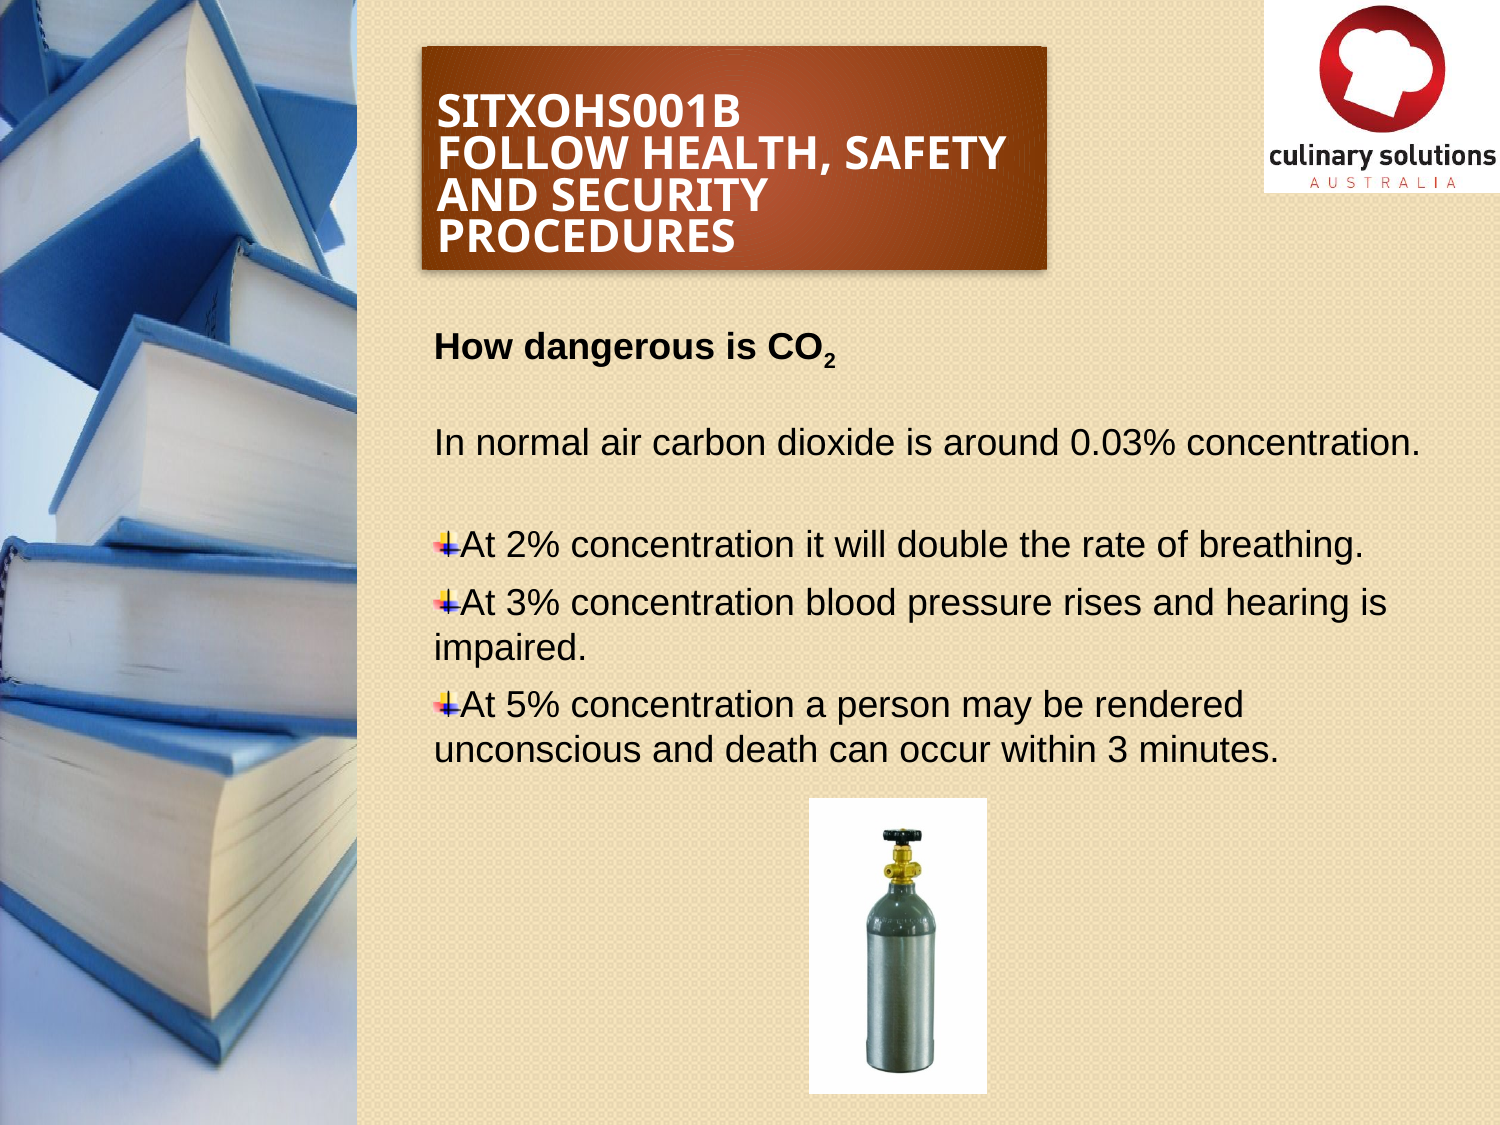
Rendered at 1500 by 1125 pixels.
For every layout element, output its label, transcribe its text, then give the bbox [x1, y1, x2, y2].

picture [808, 798, 987, 1095]
picture [433, 587, 461, 614]
picture [433, 689, 461, 717]
picture [1263, 0, 1500, 193]
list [0, 0, 357, 1125]
text_box How dangerous is CO2 In normal air carbon dioxide is around 0.03% concentration. At 2% concentration it will double the rate of breathing. At 3% concentration blood pressure rises and hearing is impaired. At 5% concentration a person may be rendered unconscious and death can occur within 3 minutes. [419, 314, 1459, 823]
title SITXOHS001B Follow HEALTH, SAFETY AND SECURITY PROCEDURES [421, 46, 1047, 270]
picture [433, 529, 461, 557]
